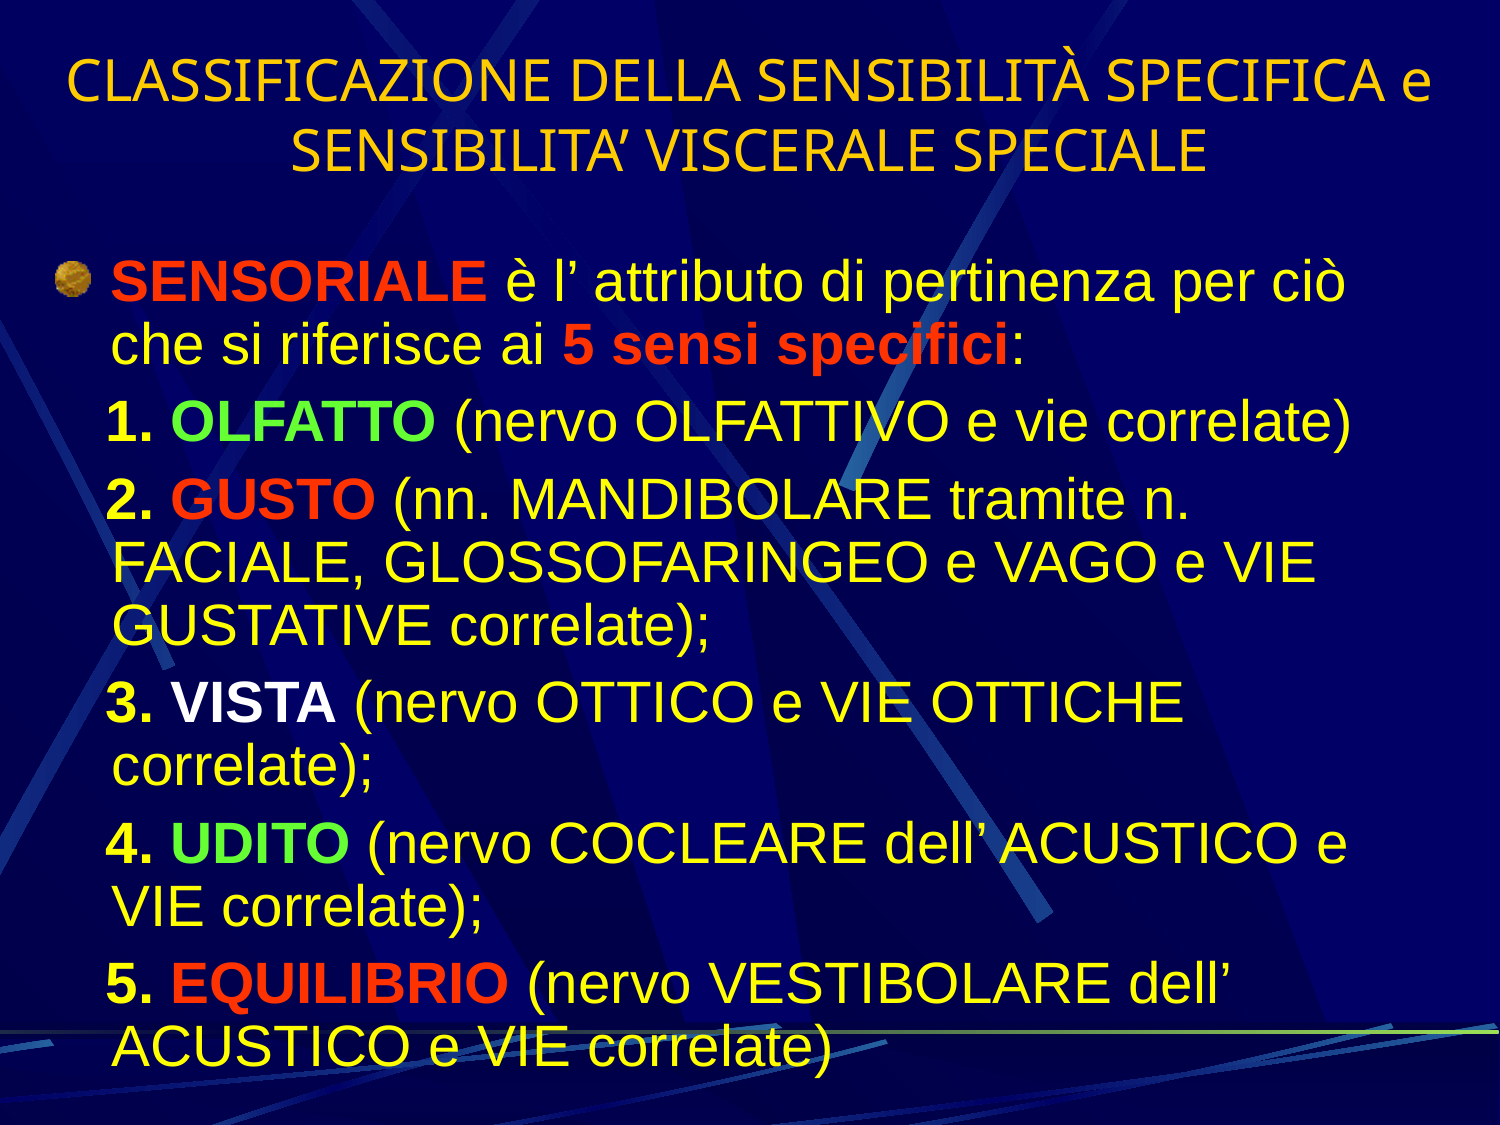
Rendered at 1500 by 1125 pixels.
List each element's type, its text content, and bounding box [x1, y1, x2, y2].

picture [55, 261, 91, 297]
title CLASSIFICAZIONE DELLA SENSIBILITÀ SPECIFICA e SENSIBILITA’ VISCERALE SPECIALE [0, 0, 1500, 226]
list SENSORIALE è l’ attributo di pertinenza per ciò che si riferisce ai 5 sensi specifici: 1. OLFATTO (nervo OLFATTIVO e vie correlate) 2. GUSTO (nn. MANDIBOLARE tramite n. FACIALE, GLOSSOFARINGEO e VAGO e VIE GUSTATIVE correlate); 3. VISTA (nervo OTTICO e VIE OTTICHE correlate); 4. UDITO (nervo COCLEARE dell’ ACUSTICO e VIE correlate); 5. EQUILIBRIO (nervo VESTIBOLARE dell’ ACUSTICO e VIE correlate) [41, 243, 1442, 1087]
